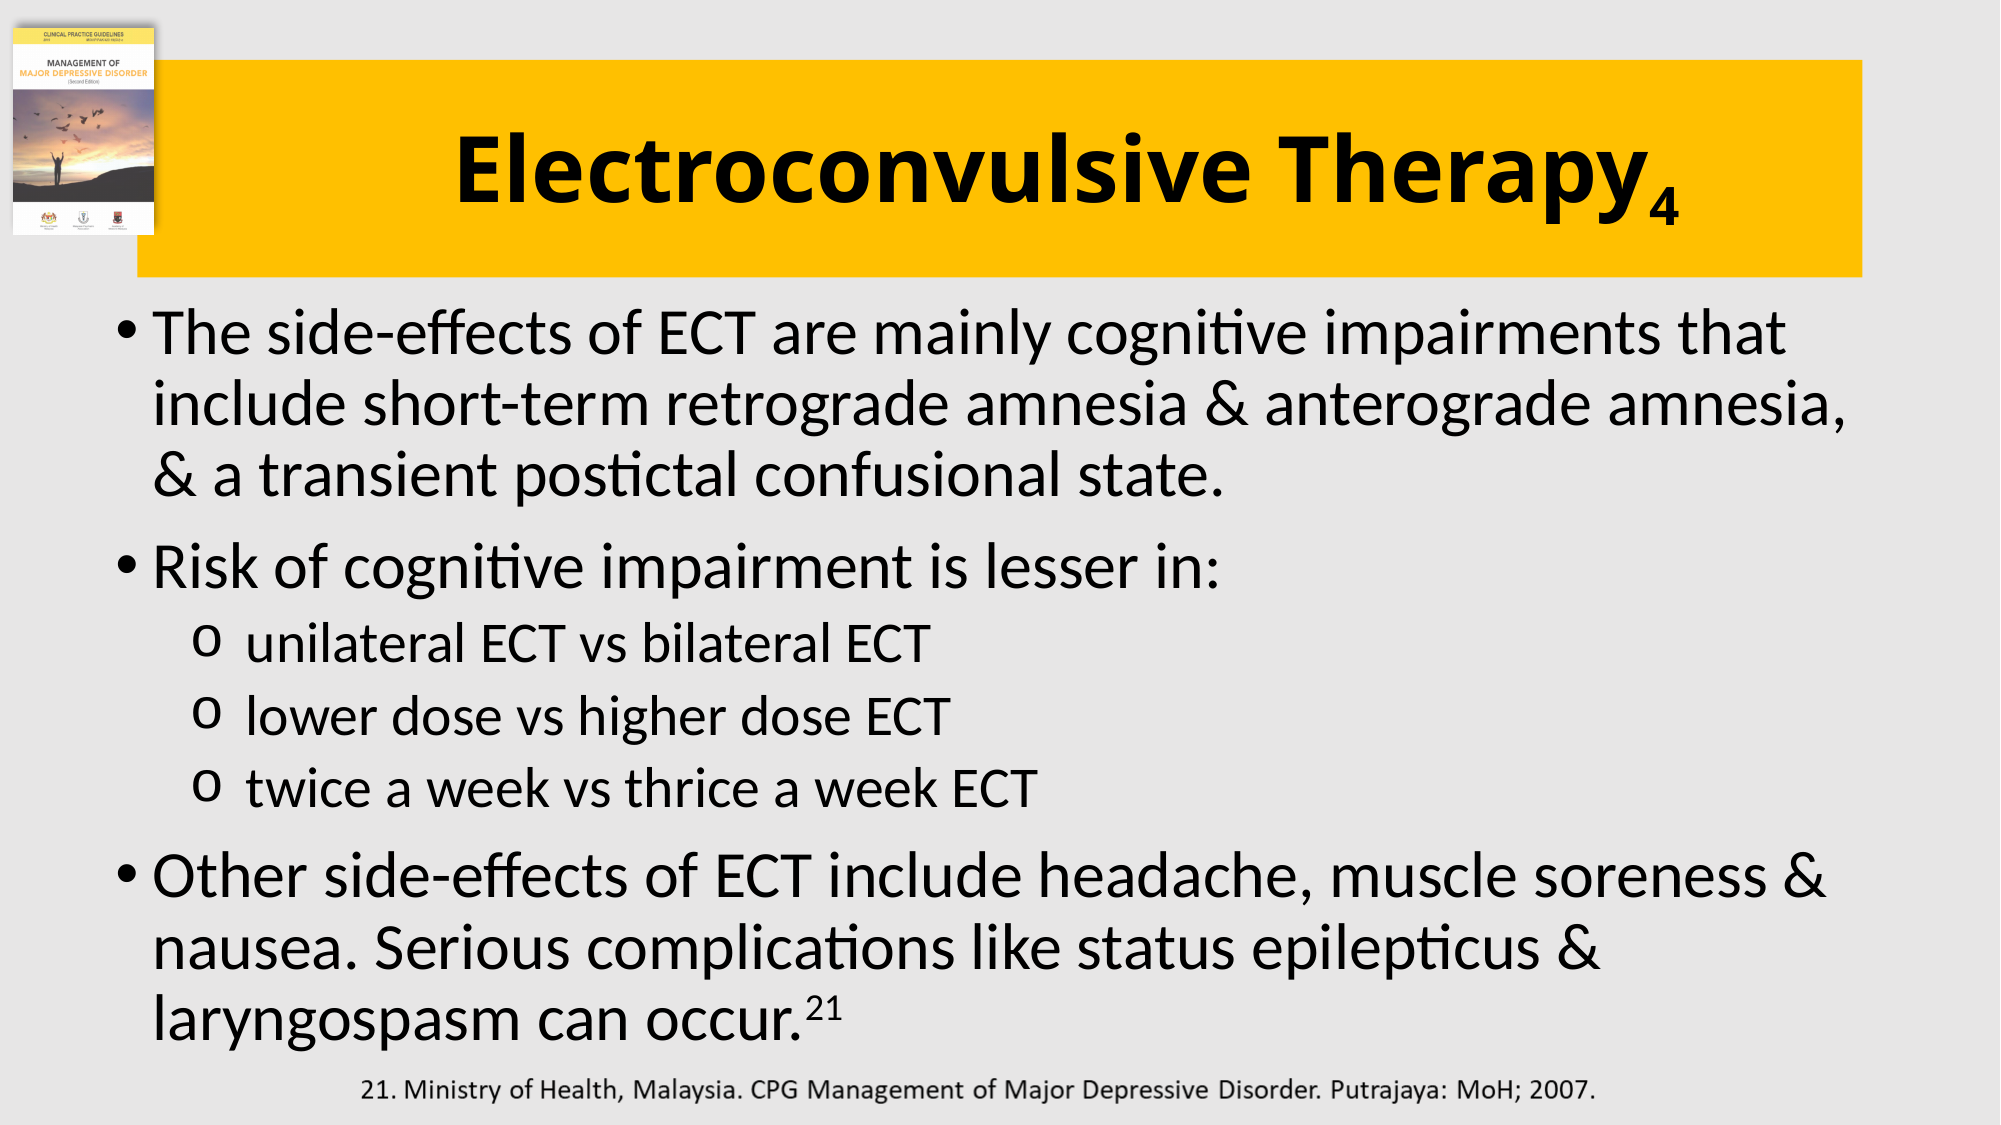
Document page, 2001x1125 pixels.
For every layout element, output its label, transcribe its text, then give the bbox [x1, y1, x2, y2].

picture [13, 28, 154, 235]
title Electroconvulsive Therapy4 [137, 59, 1863, 278]
picture [342, 1062, 1657, 1125]
list The side-effects of ECT are mainly cognitive impairments that include short-term retrograde amnesia & anterograde amnesia, & a transient postictal confusional state. Risk of cognitive impairment is lesser in: unilateral ECT vs bilateral ECT lower dose vs higher dose ECT twice a week vs thrice a week ECT Other side-effects of ECT include headache, muscle soreness & nausea. Serious complications like status epilepticus & laryngospasm can occur.21 [100, 290, 1892, 1066]
